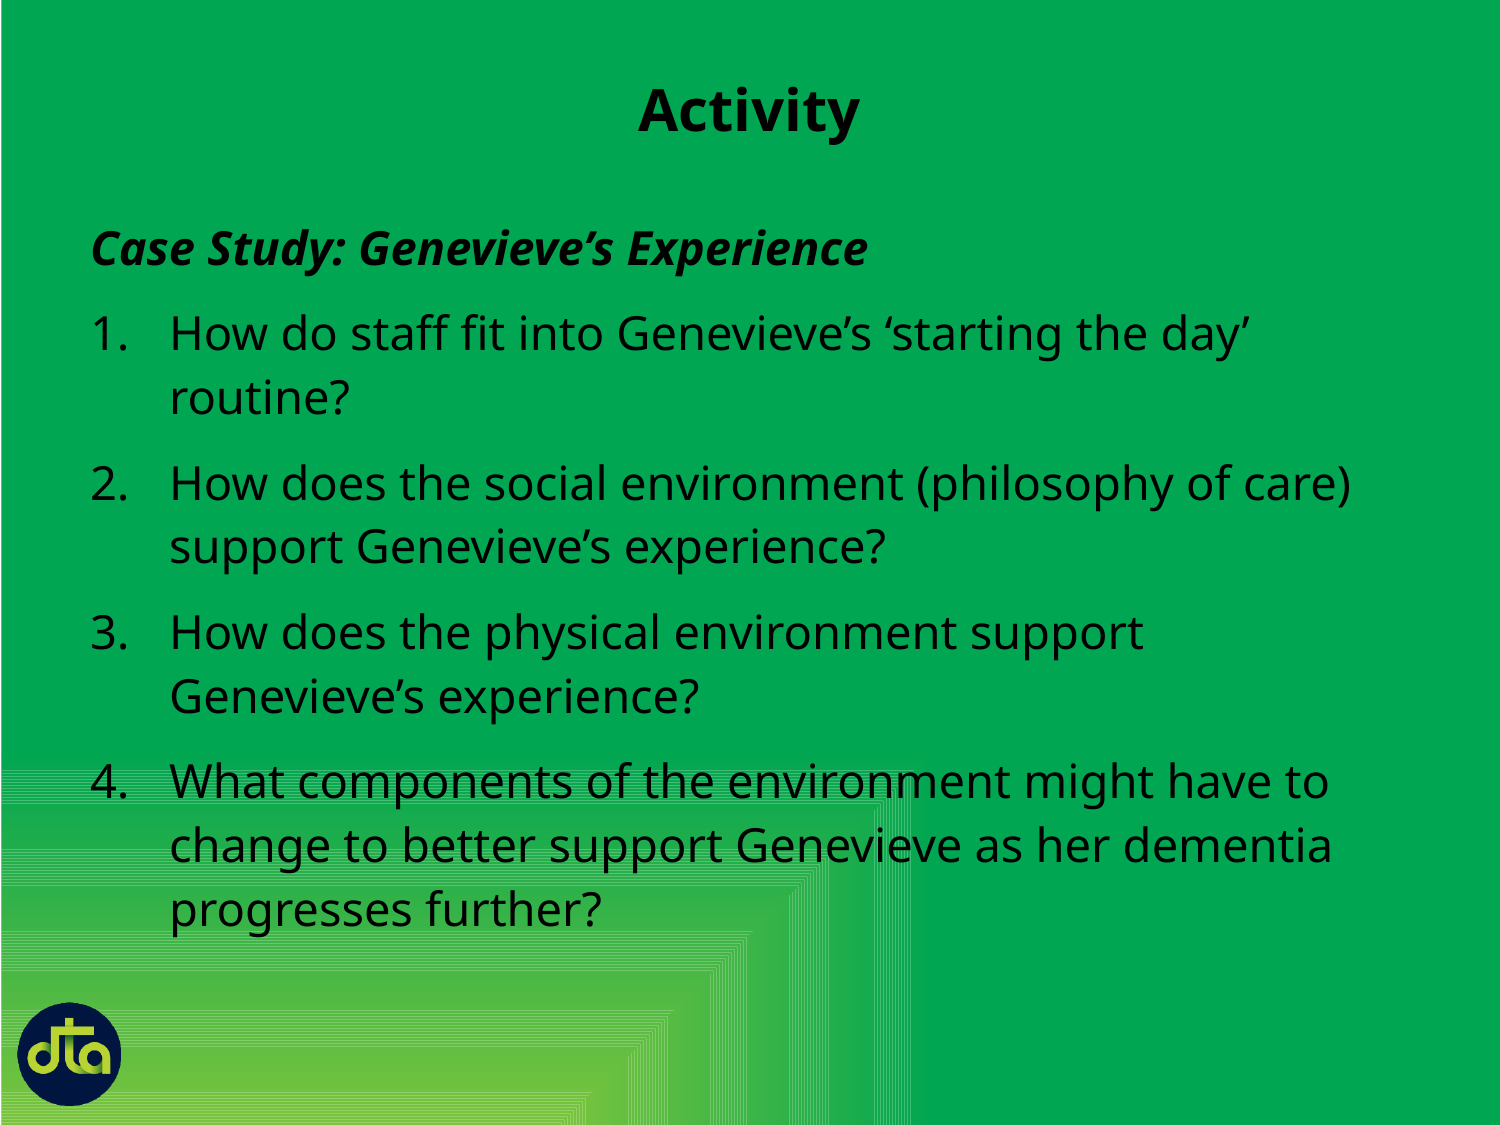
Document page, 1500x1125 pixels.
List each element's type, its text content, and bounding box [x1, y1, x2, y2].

picture [17, 1002, 121, 1106]
text_box Case Study: Genevieve’s Experience How do staff fit into Genevieve’s ‘starting the day’ routine? How does the social environment (philosophy of care) support Genevieve’s experience? How does the physical environment support Genevieve’s experience? What components of the environment might have to change to better support Genevieve as her dementia progresses further? [74, 208, 1425, 951]
text_box Activity [74, 45, 1425, 173]
